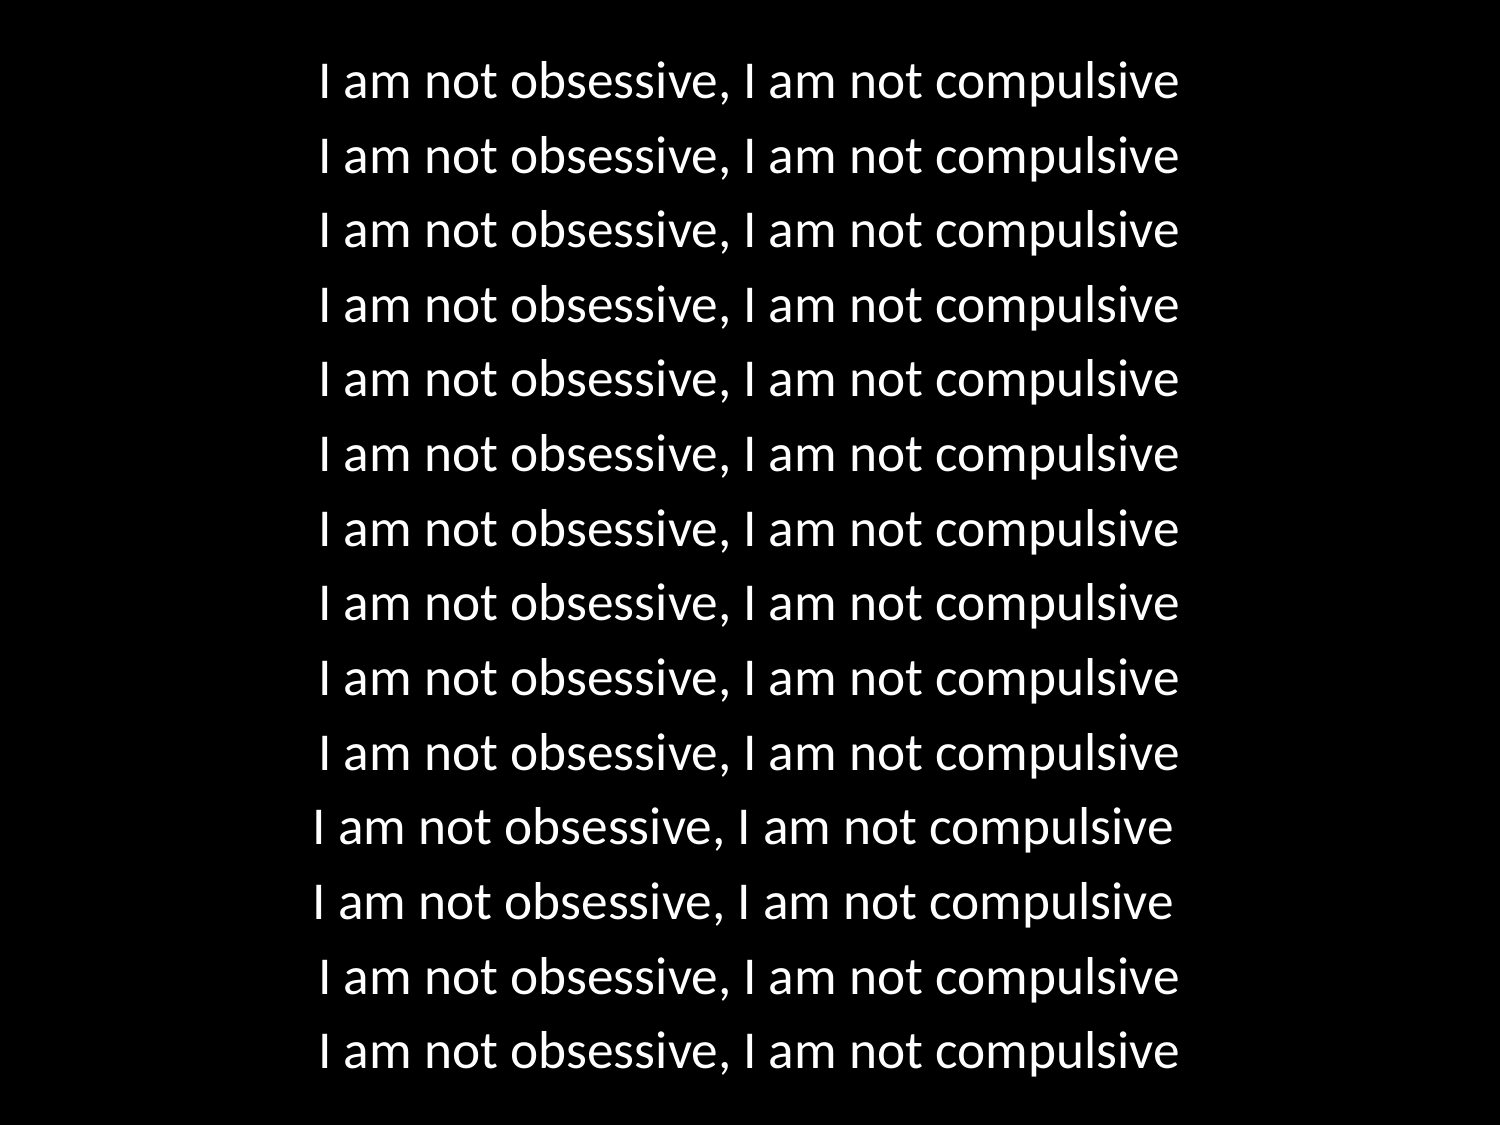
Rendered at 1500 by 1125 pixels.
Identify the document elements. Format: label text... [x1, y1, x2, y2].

list I am not obsessive, I am not compulsive I am not obsessive, I am not compulsive I am not obsessive, I am not compulsive I am not obsessive, I am not compulsive I am not obsessive, I am not compulsive I am not obsessive, I am not compulsive I am not obsessive, I am not compulsive I am not obsessive, I am not compulsive I am not obsessive, I am not compulsive I am not obsessive, I am not compulsive I am not obsessive, I am not compulsive I am not obsessive, I am not compulsive I am not obsessive, I am not compulsive I am not obsessive, I am not compulsive [75, 37, 1425, 1100]
